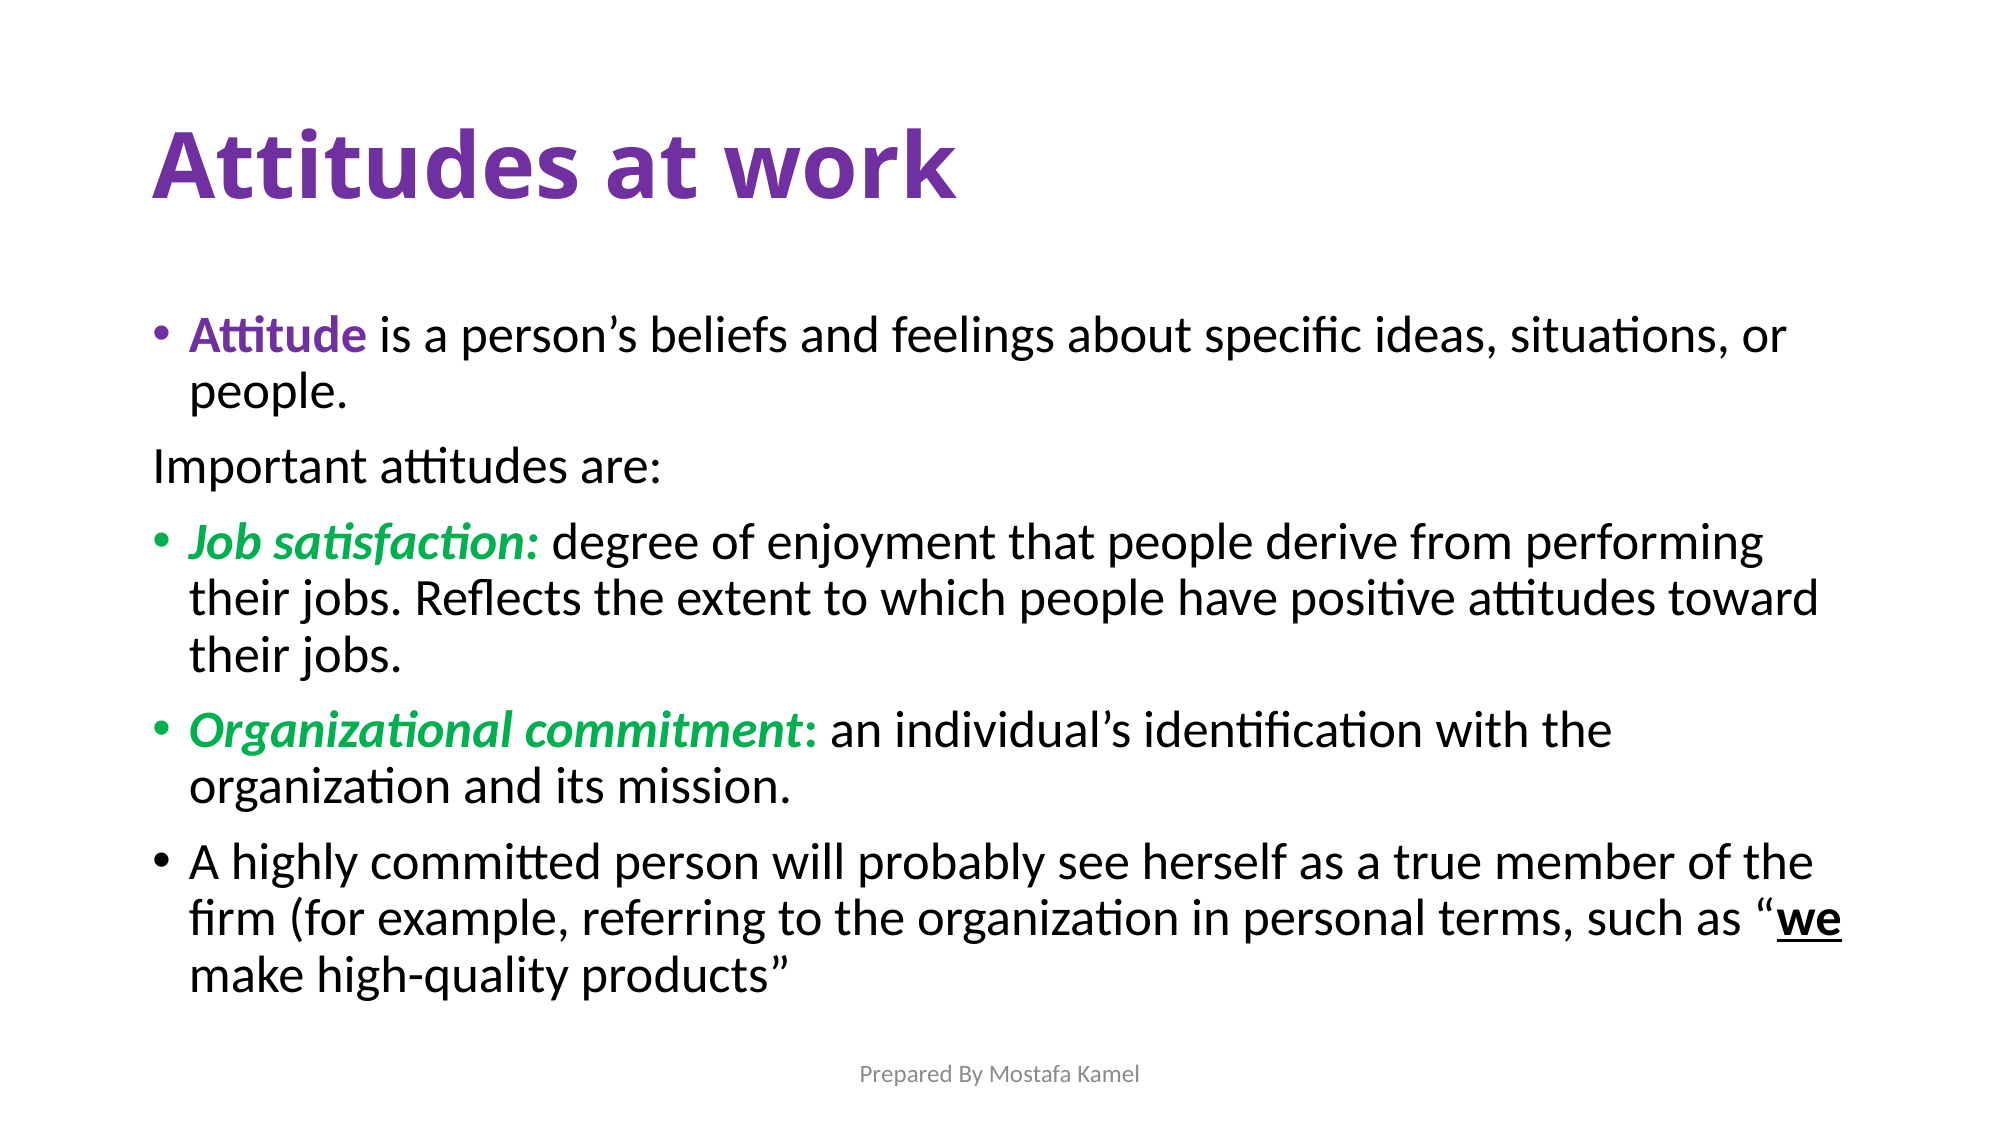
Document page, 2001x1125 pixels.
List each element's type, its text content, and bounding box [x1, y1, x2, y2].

list Attitude is a person’s beliefs and feelings about specific ideas, situations, or people. Important attitudes are: Job satisfaction: degree of enjoyment that people derive from performing their jobs. Reflects the extent to which people have positive attitudes toward their jobs. Organizational commitment: an individual’s identification with the organization and its mission. A highly committed person will probably see herself as a true member of the firm (for example, referring to the organization in personal terms, such as “we make high-quality products” [137, 299, 1863, 1014]
footer Prepared By Mostafa Kamel [662, 1042, 1338, 1103]
title Attitudes at work [137, 59, 1863, 278]
